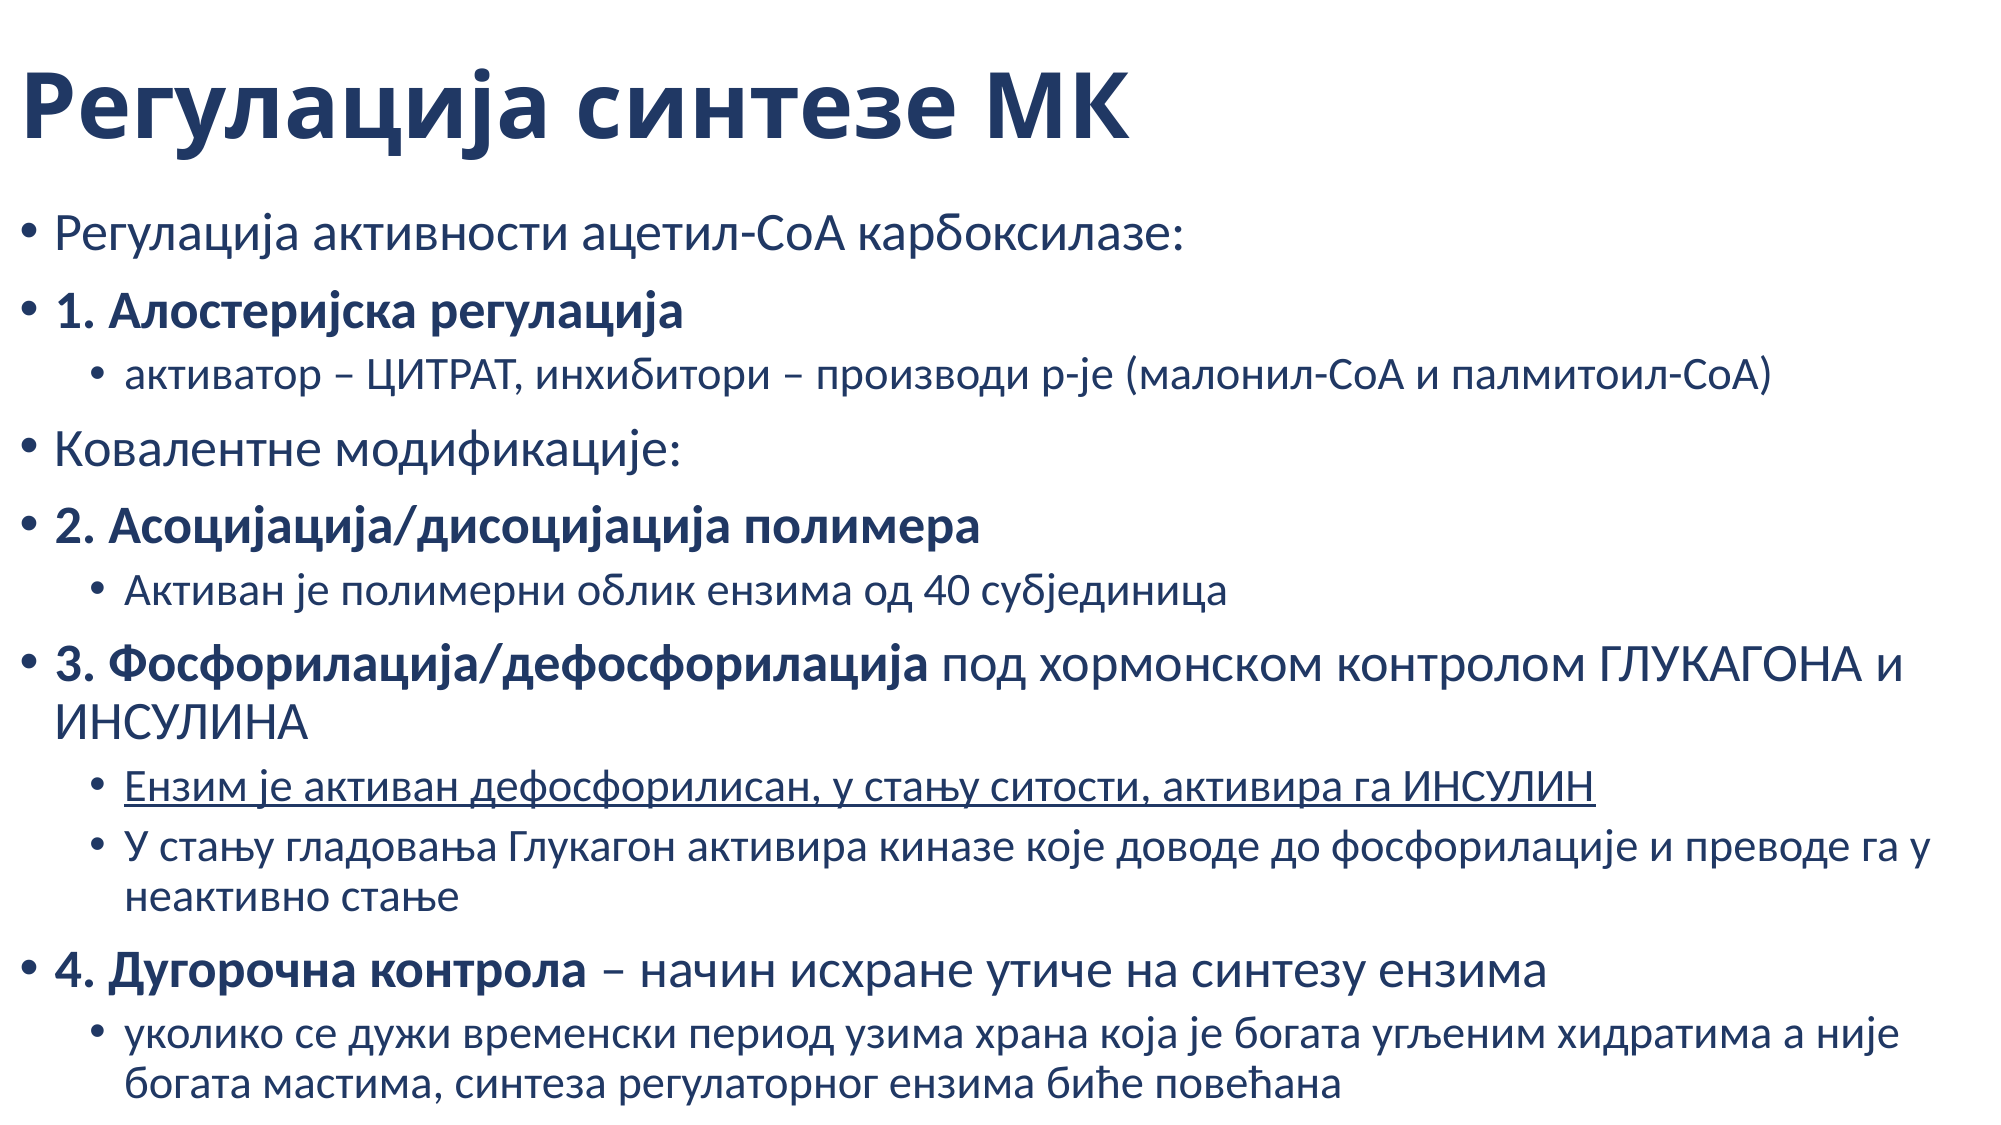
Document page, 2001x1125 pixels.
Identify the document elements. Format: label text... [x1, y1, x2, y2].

title Регулација синтезе МК [4, 0, 1730, 196]
list Регулација активности ацетил-СоА карбоксилазе: 1. Алостеријска регулација активатор – ЦИТРАТ, инхибитори – производи р-је (малонил-СоА и палмитоил-СоА) Ковалентне модификације: 2. Асоцијација/дисоцијација полимера Активан је полимерни облик ензима од 40 субјединица 3. Фосфорилација/дефосфорилација под хормонском контролом ГЛУКАГОНА и ИНСУЛИНА Ензим је активан дефосфорилисан, у стању ситости, активира га ИНСУЛИН У стању гладовања Глукагон активира киназе које доводе до фосфорилације и преводе га у неактивно стање 4. Дугорочна контрола – начин исхране утиче на синтезу ензима уколико се дужи временски период узима храна која је богата угљеним хидратима а није богата мастима, синтеза регулаторног ензима биће повећана [4, 196, 2000, 1125]
